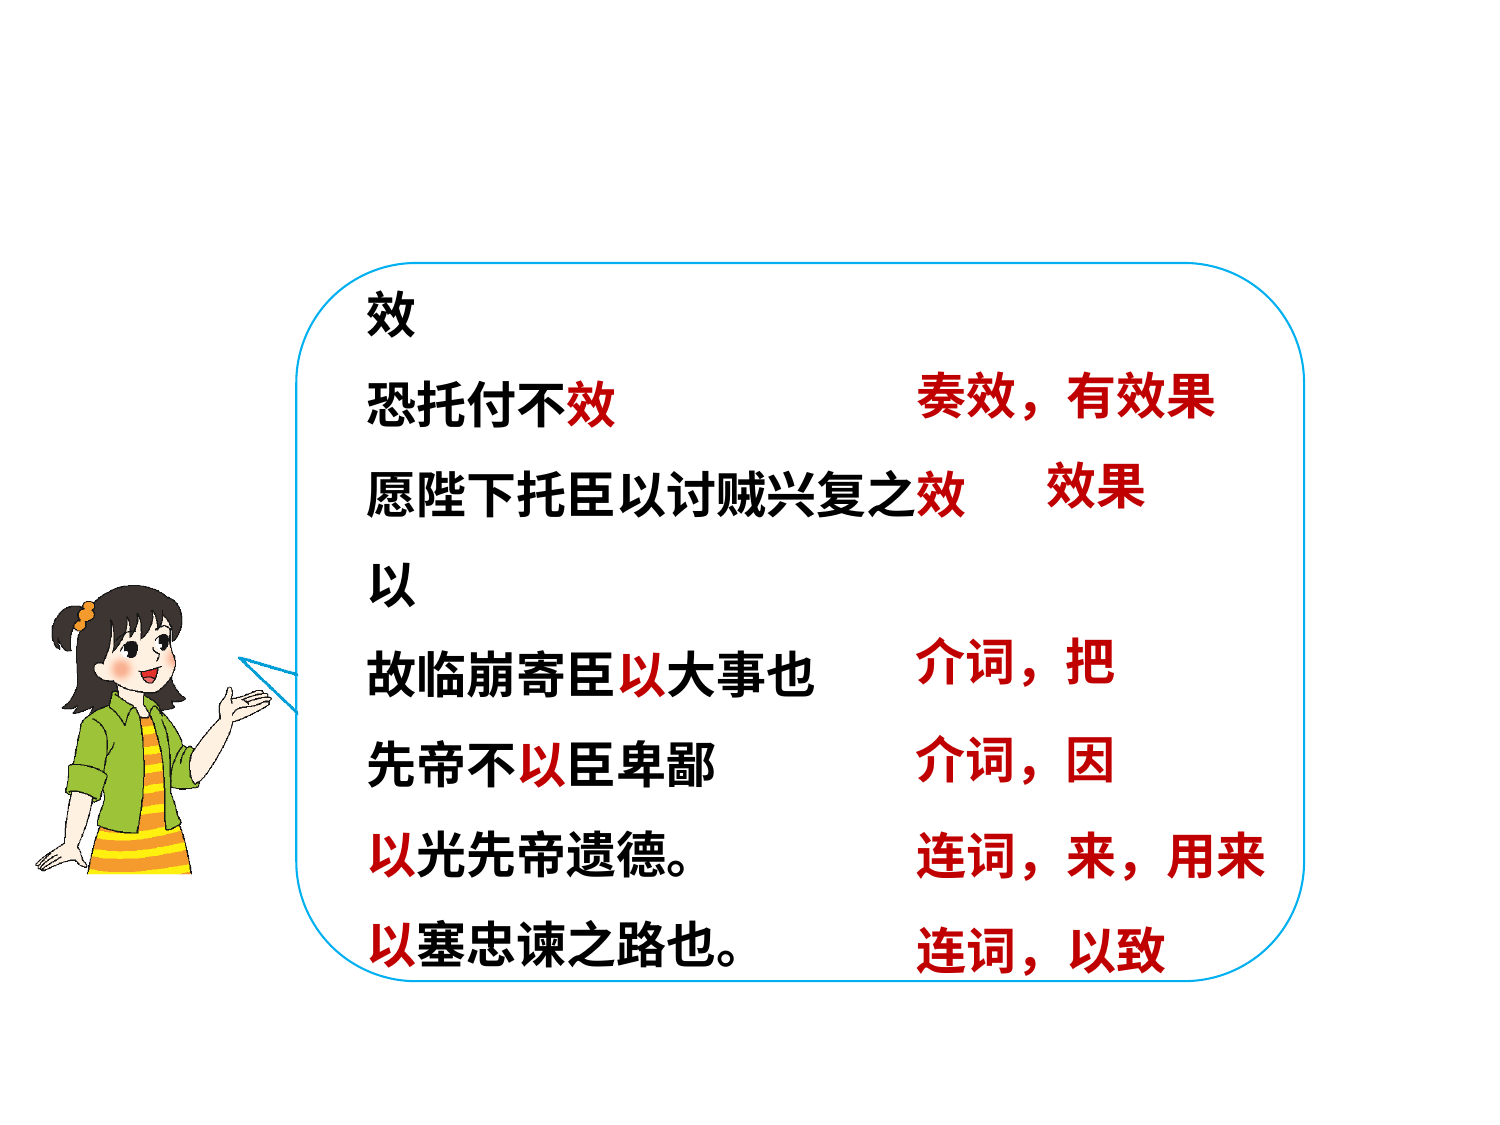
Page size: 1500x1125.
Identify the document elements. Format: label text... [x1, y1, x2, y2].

text_box 效果 [1031, 447, 1161, 523]
text_box [992, 261, 1306, 983]
text_box 效 恐托付不效 愿陛下托臣以讨贼兴复之效 以 故临崩寄臣以大事也 先帝不以臣卑鄙 以光先帝遗德。 以塞忠谏之路也。 [352, 246, 992, 982]
picture [33, 552, 299, 933]
text_box 介词，因 [901, 721, 1131, 797]
text_box 连词，来，用来 [901, 816, 1282, 892]
picture [251, 664, 294, 705]
text_box 介词，把 [901, 622, 1131, 698]
text_box 连词，以致 [901, 912, 1181, 988]
text_box 奏效，有效果 [901, 356, 1232, 432]
text_box [295, 280, 352, 964]
